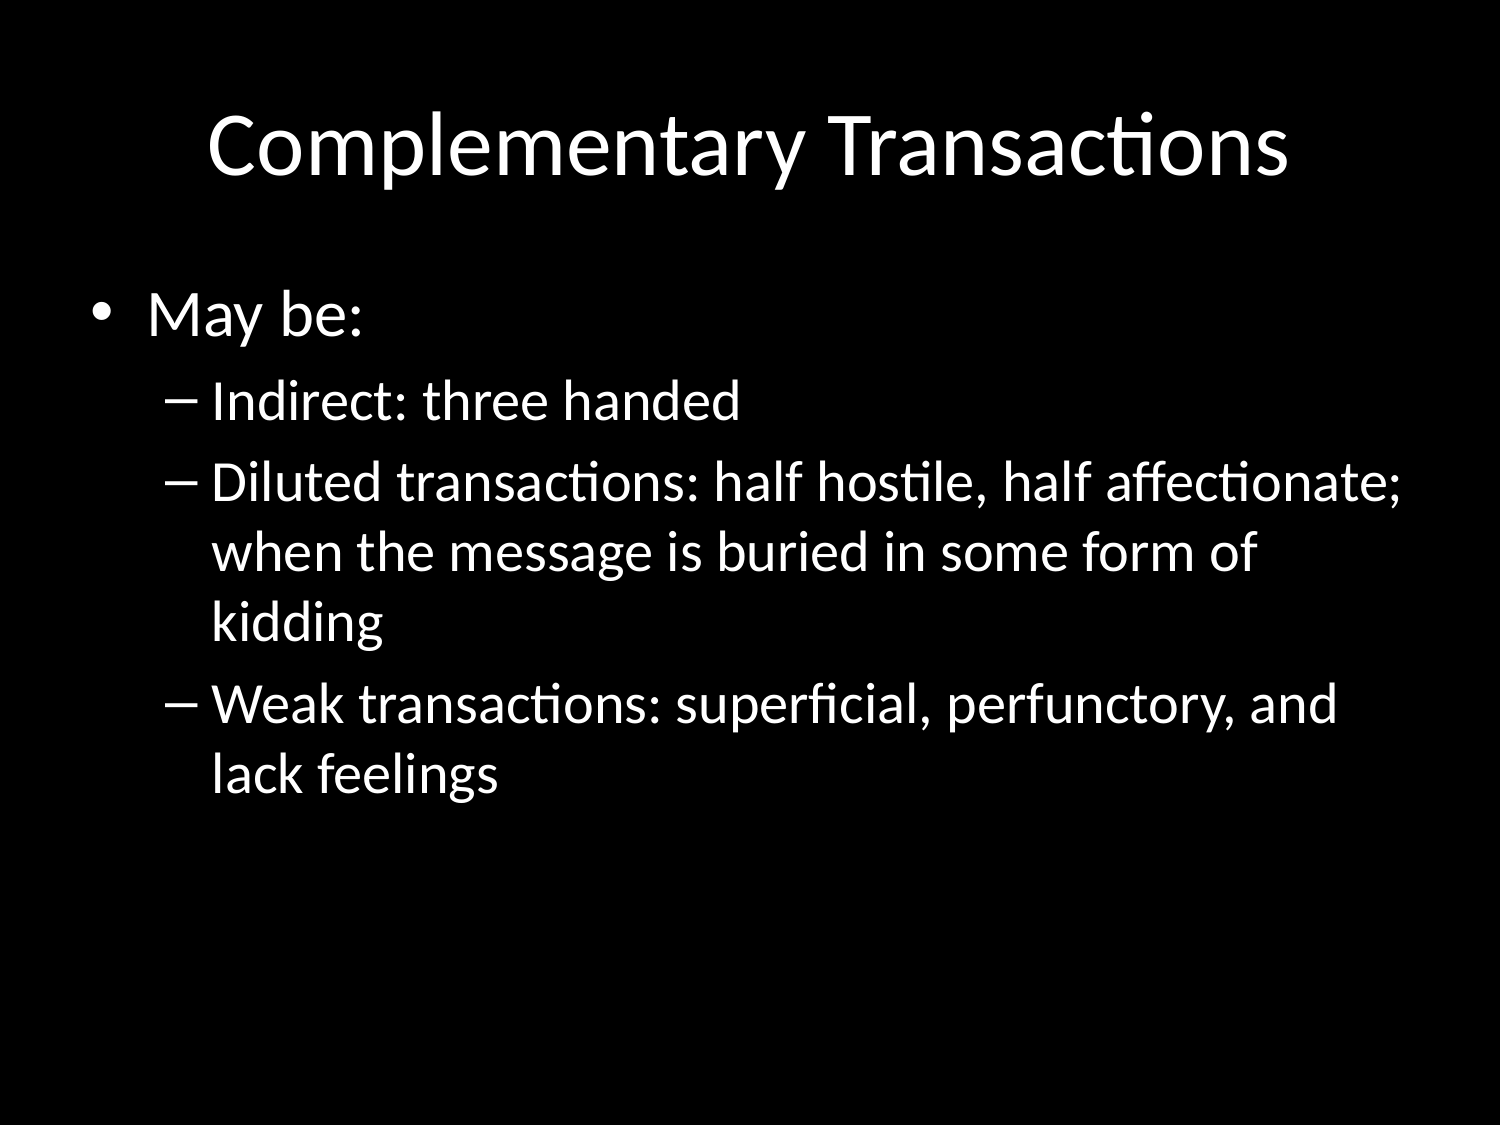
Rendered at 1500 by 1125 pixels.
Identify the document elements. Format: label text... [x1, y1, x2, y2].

title Complementary Transactions [75, 45, 1425, 233]
list May be: Indirect: three handed Diluted transactions: half hostile, half affectionate; when the message is buried in some form of kidding Weak transactions: superficial, perfunctory, and lack feelings [75, 262, 1425, 1005]
